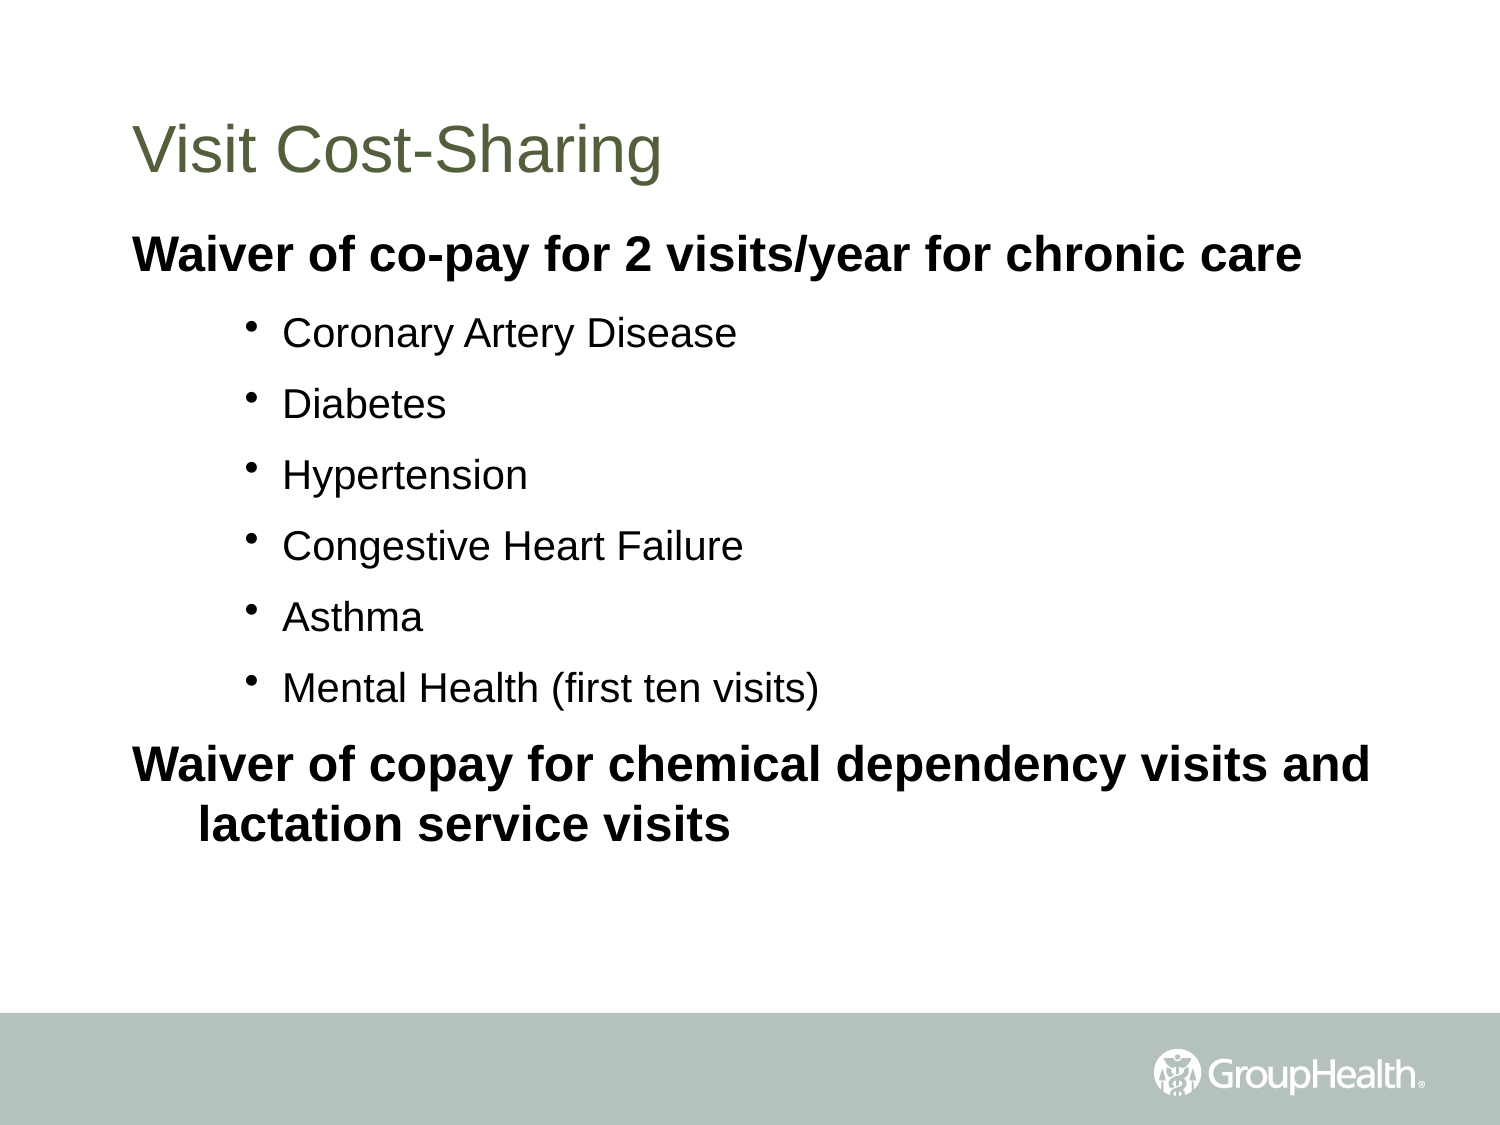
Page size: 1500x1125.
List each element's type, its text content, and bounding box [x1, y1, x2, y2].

list Waiver of co-pay for 2 visits/year for chronic care Coronary Artery Disease Diabetes Hypertension Congestive Heart Failure Asthma Mental Health (first ten visits) Waiver of copay for chemical dependency visits and lactation service visits [131, 221, 1409, 955]
picture [0, 0, 1500, 1125]
title Visit Cost-Sharing [132, 83, 1397, 187]
